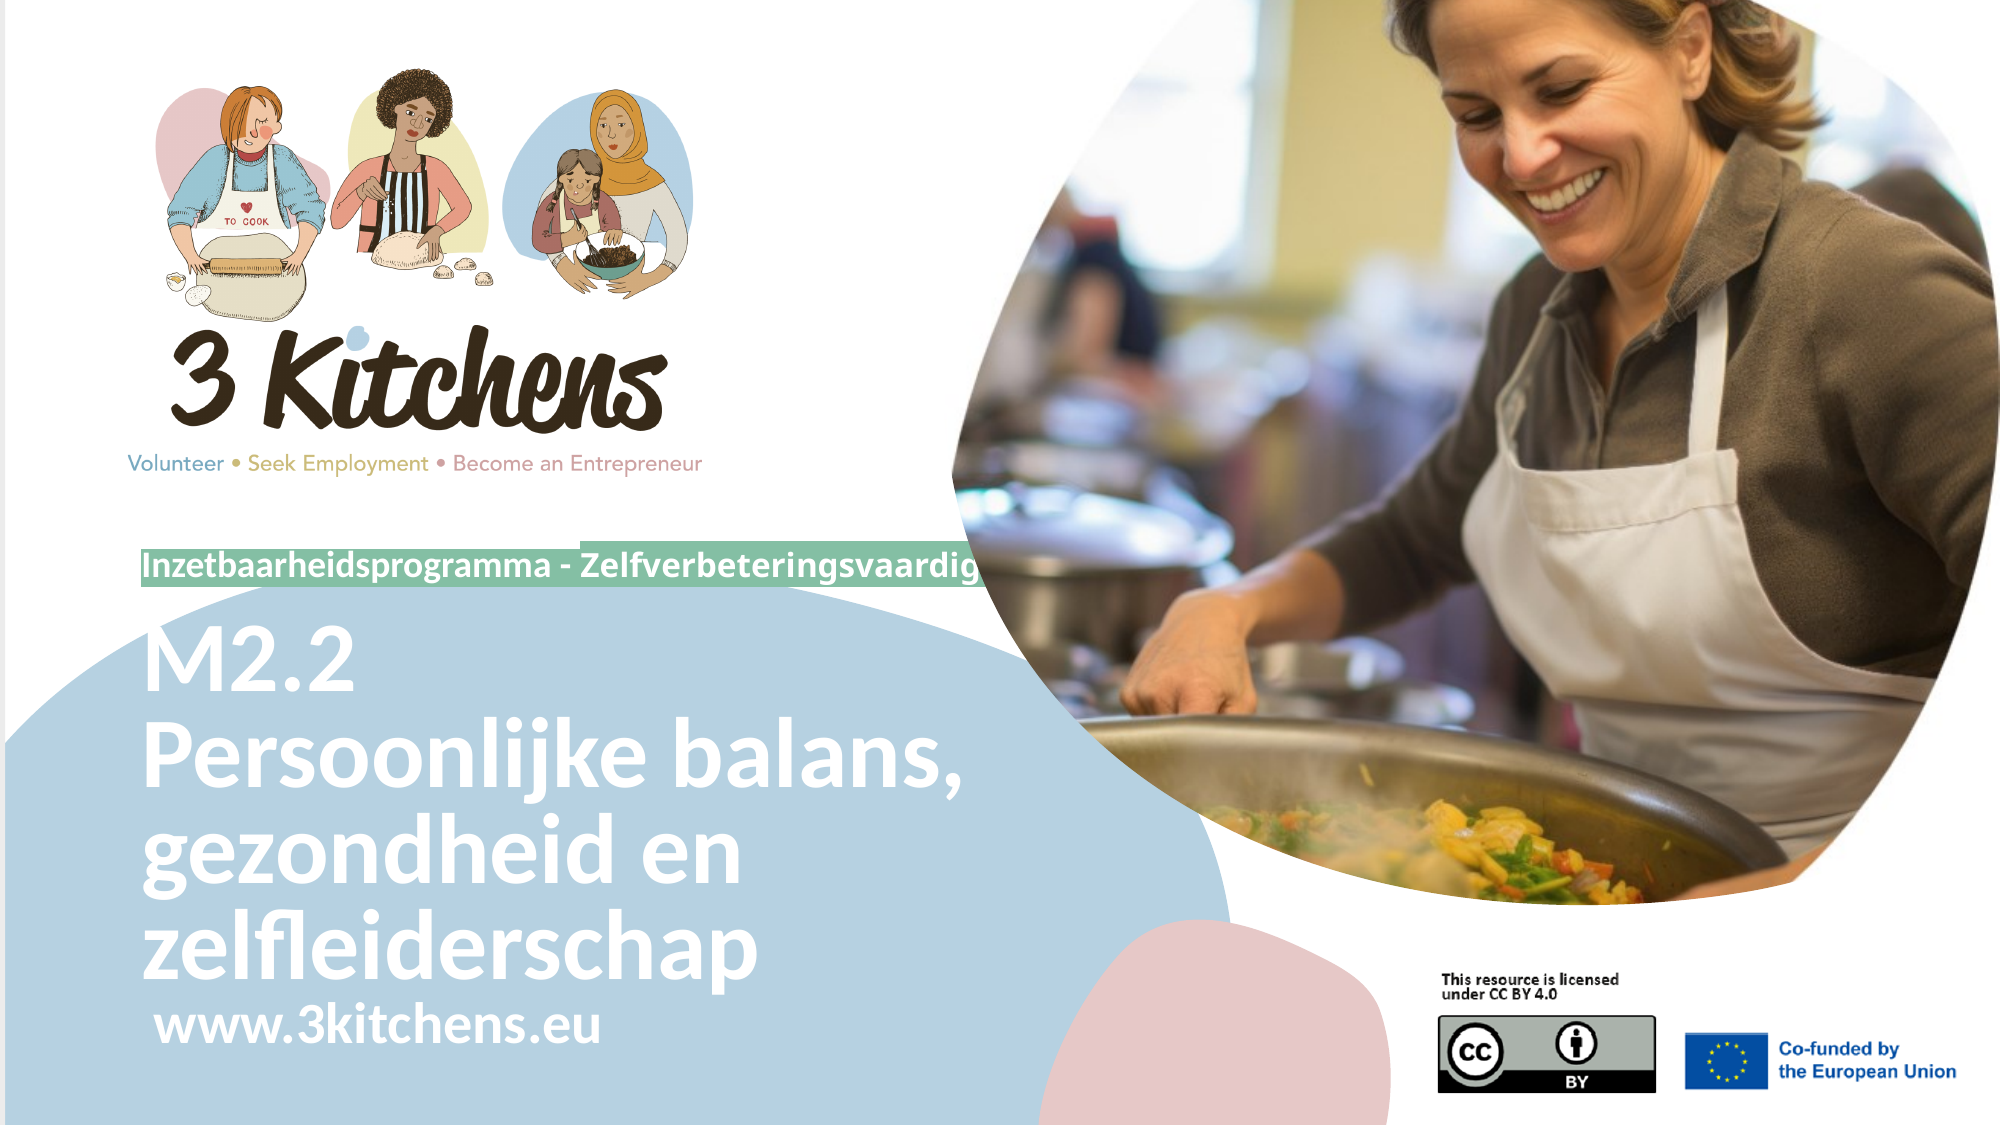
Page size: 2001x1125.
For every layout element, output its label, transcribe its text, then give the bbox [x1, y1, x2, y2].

picture [1416, 962, 1962, 1105]
text_box Inzetbaarheidsprogramma - Zelfverbeteringsvaardigheden [126, 532, 943, 592]
list M2.2 Persoonlijke balans, gezondheid en zelfleiderschap [126, 608, 943, 723]
picture [943, 0, 2000, 906]
picture [91, 16, 765, 504]
text_box www.3kitchens.eu [138, 986, 779, 1106]
